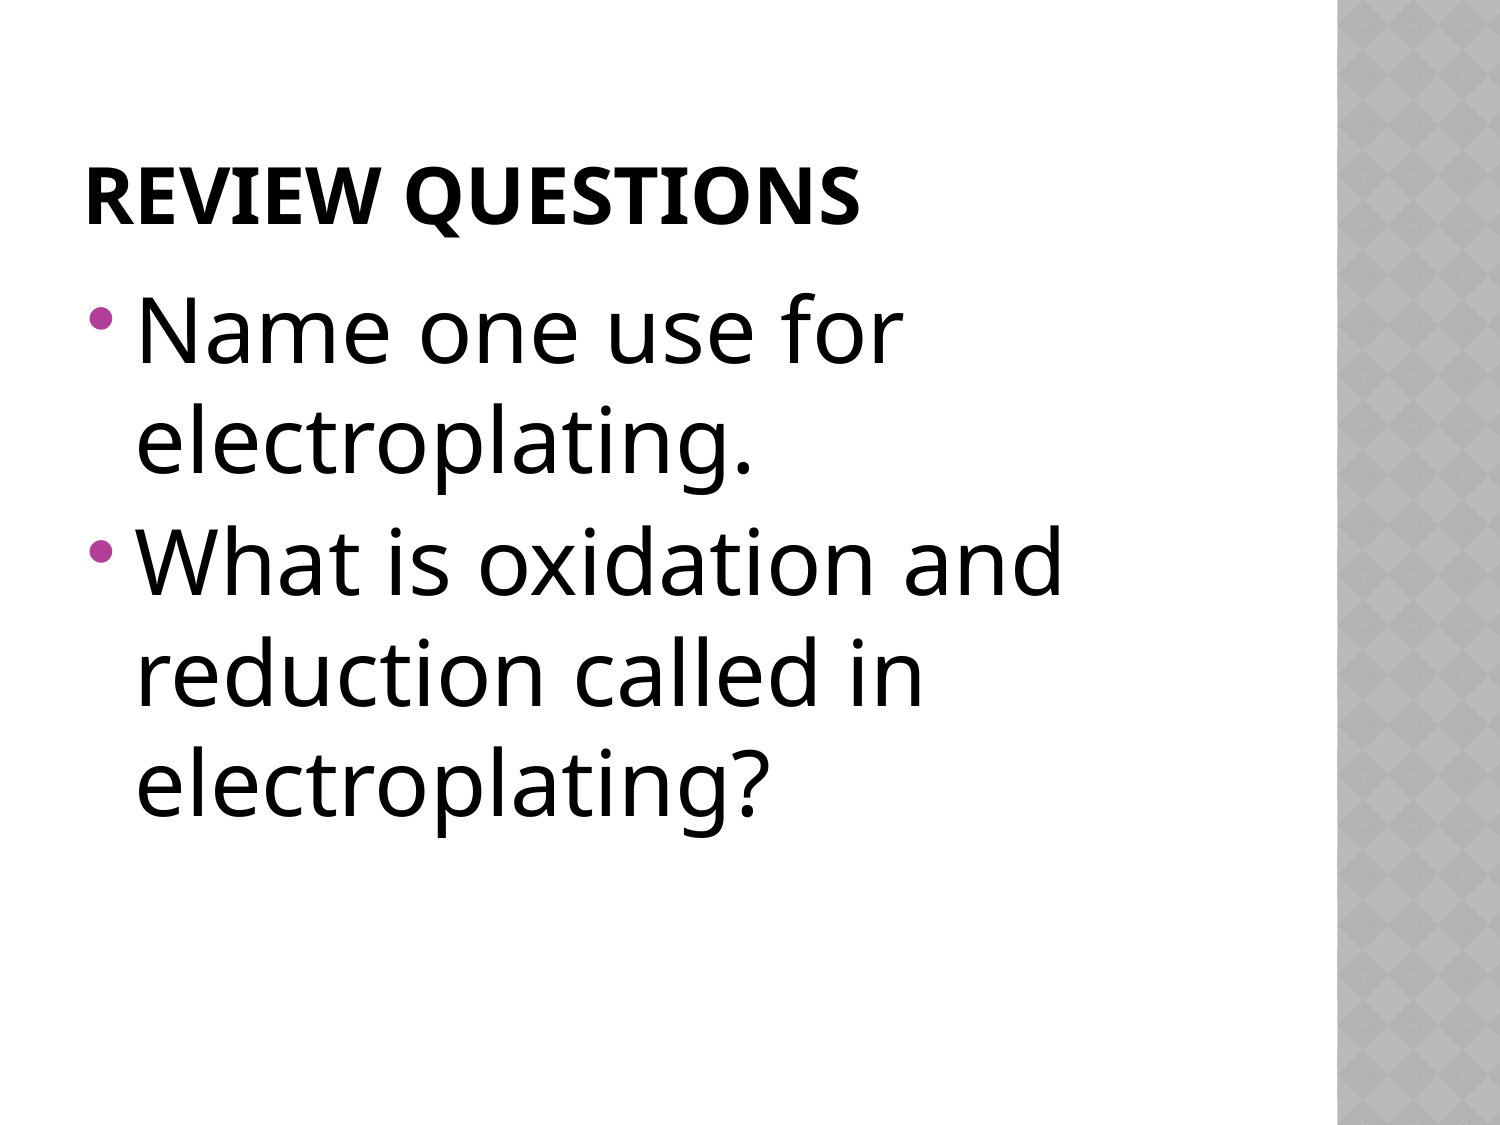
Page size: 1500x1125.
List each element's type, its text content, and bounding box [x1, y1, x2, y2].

list Name one use for electroplating. What is oxidation and reduction called in electroplating? [75, 264, 1263, 1059]
title Review Questions [75, 52, 1263, 240]
